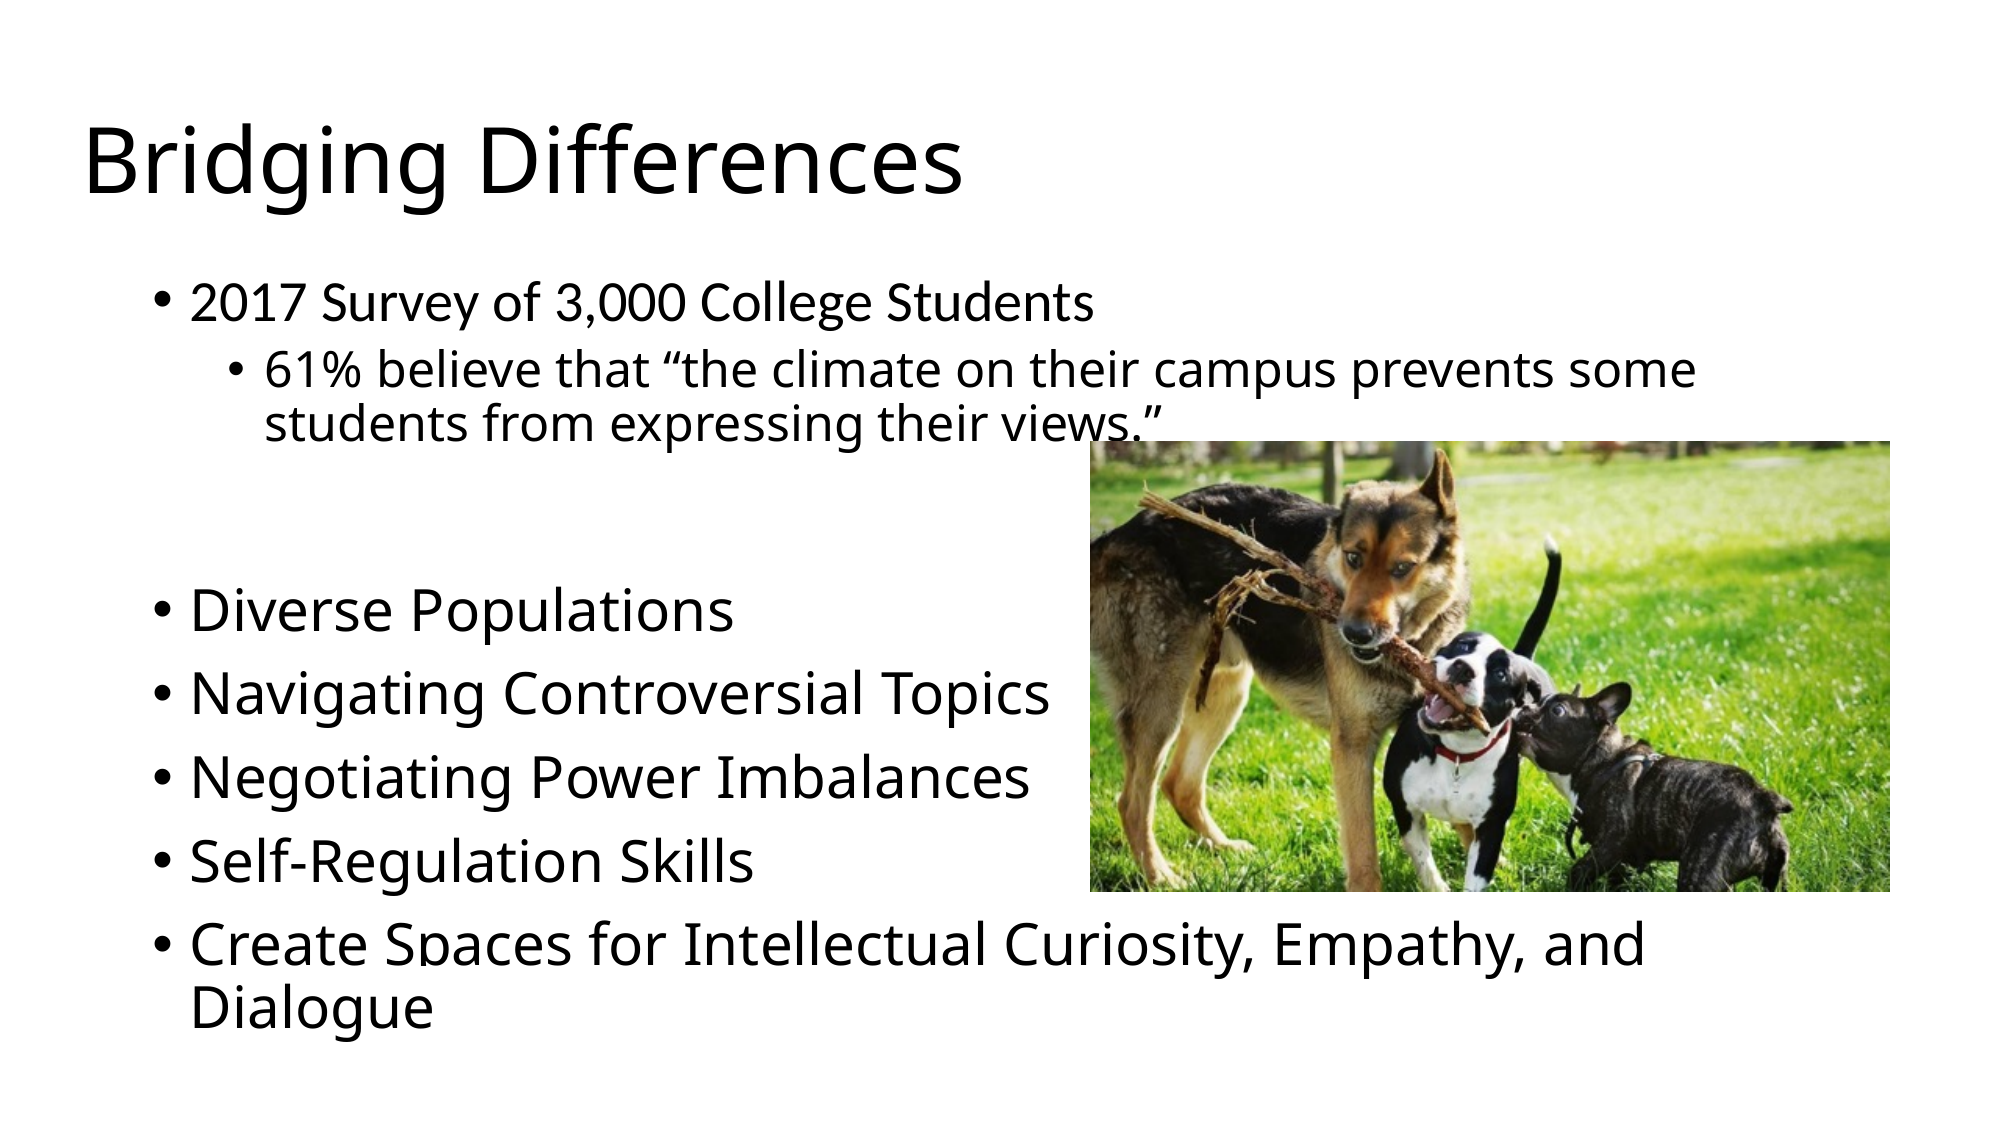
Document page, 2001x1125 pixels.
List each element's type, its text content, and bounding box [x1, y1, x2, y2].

list 2017 Survey of 3,000 College Students 61% believe that “the climate on their campus prevents some students from expressing their views.” Diverse Populations Navigating Controversial Topics Negotiating Power Imbalances Self-Regulation Skills Create Spaces for Intellectual Curiosity, Empathy, and Dialogue [137, 263, 1863, 1070]
picture [1090, 441, 1890, 892]
title Bridging Differences [66, 55, 1792, 273]
